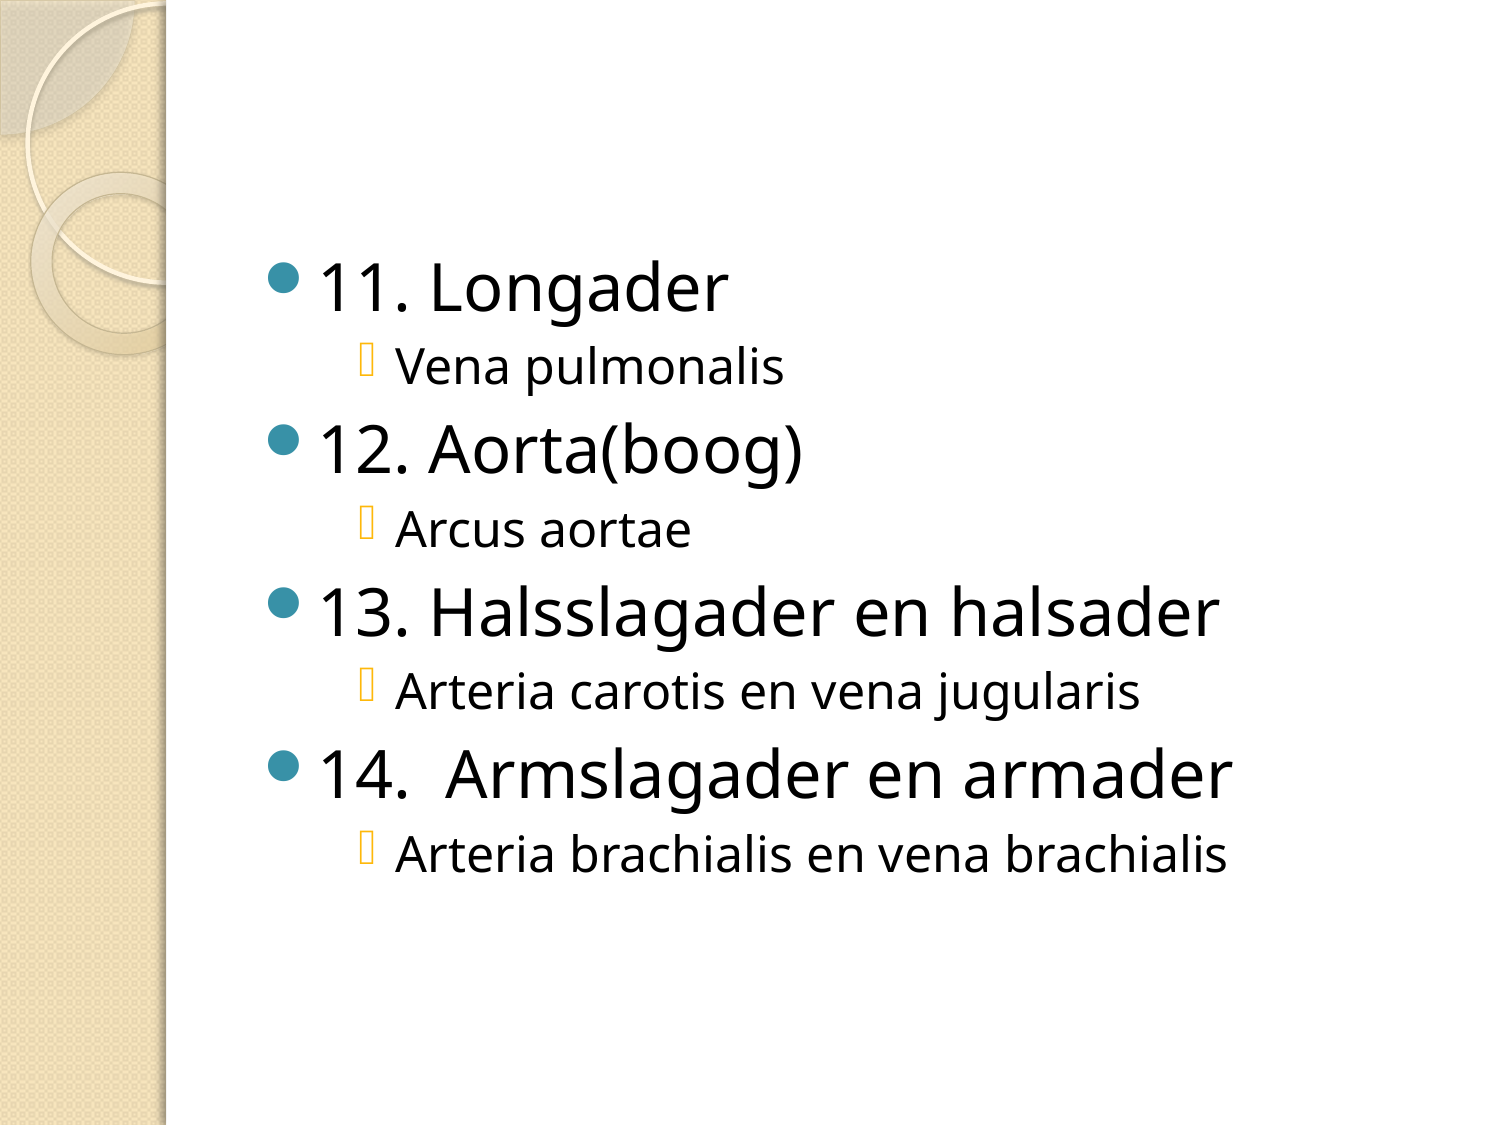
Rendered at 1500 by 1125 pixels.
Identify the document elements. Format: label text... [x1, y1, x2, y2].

list 11. Longader Vena pulmonalis 12. Aorta(boog) Arcus aortae 13. Halsslagader en halsader Arteria carotis en vena jugularis 14. Armslagader en armader Arteria brachialis en vena brachialis [235, 237, 1466, 1025]
